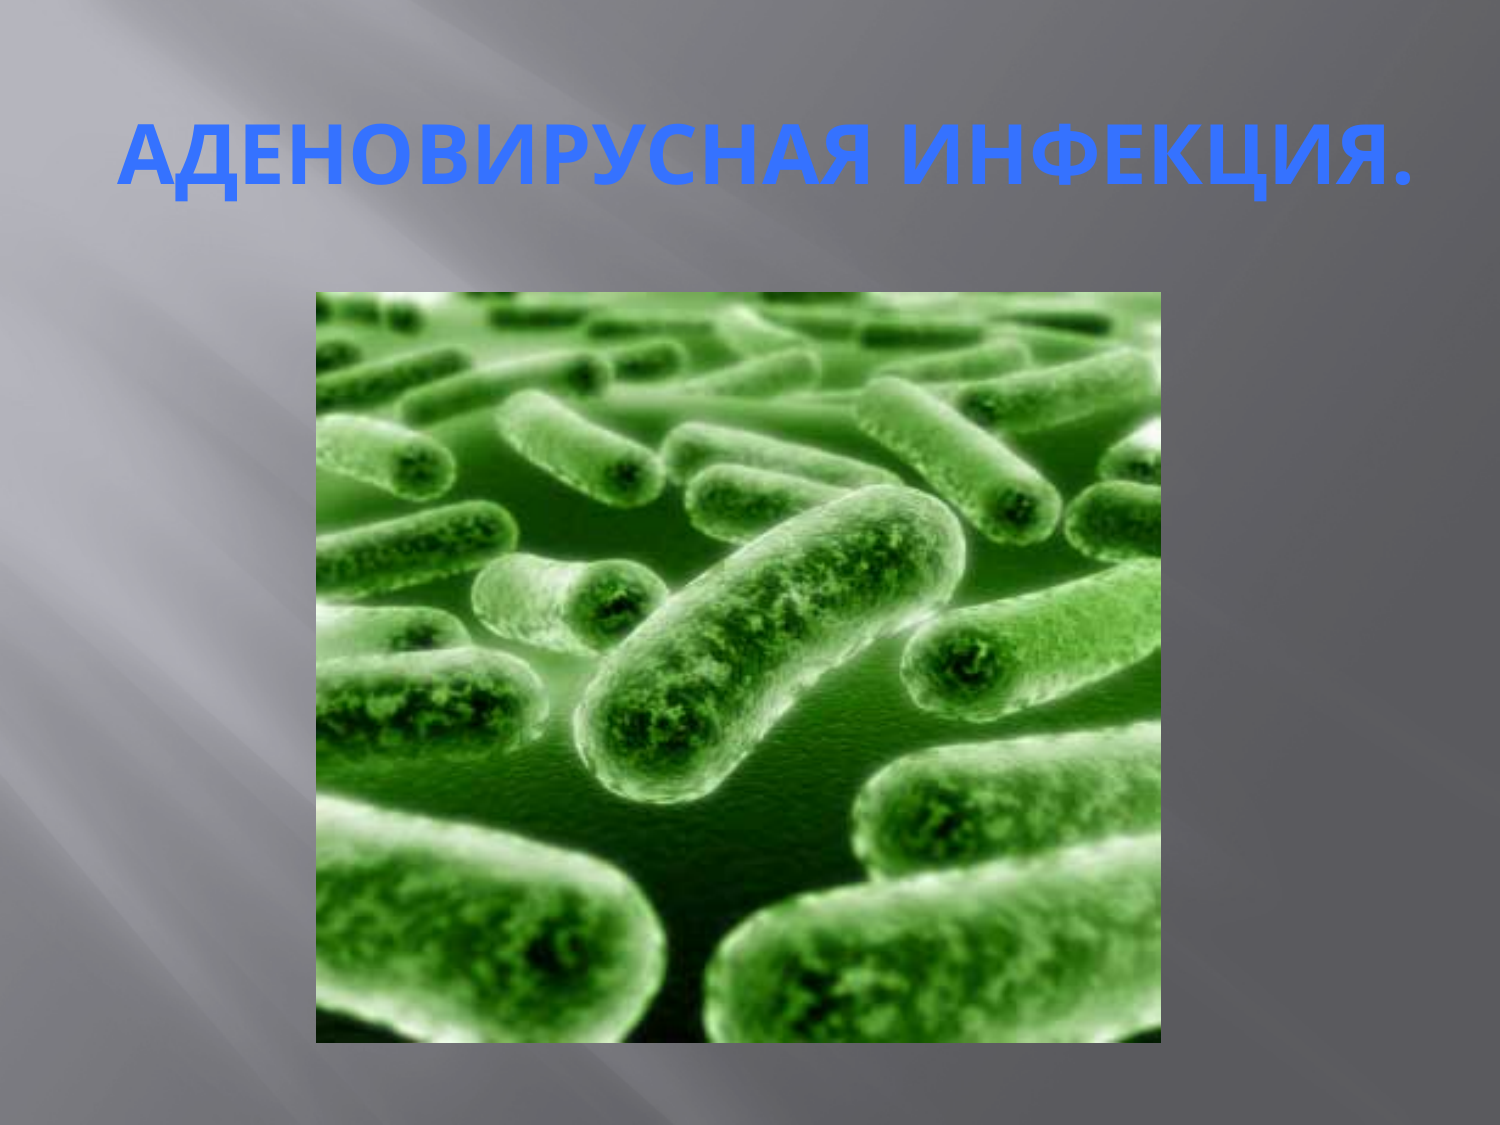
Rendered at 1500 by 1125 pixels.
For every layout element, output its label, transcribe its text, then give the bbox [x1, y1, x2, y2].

text_box Аденовирусная инфекция. [81, 93, 1452, 209]
picture [316, 292, 1161, 1044]
